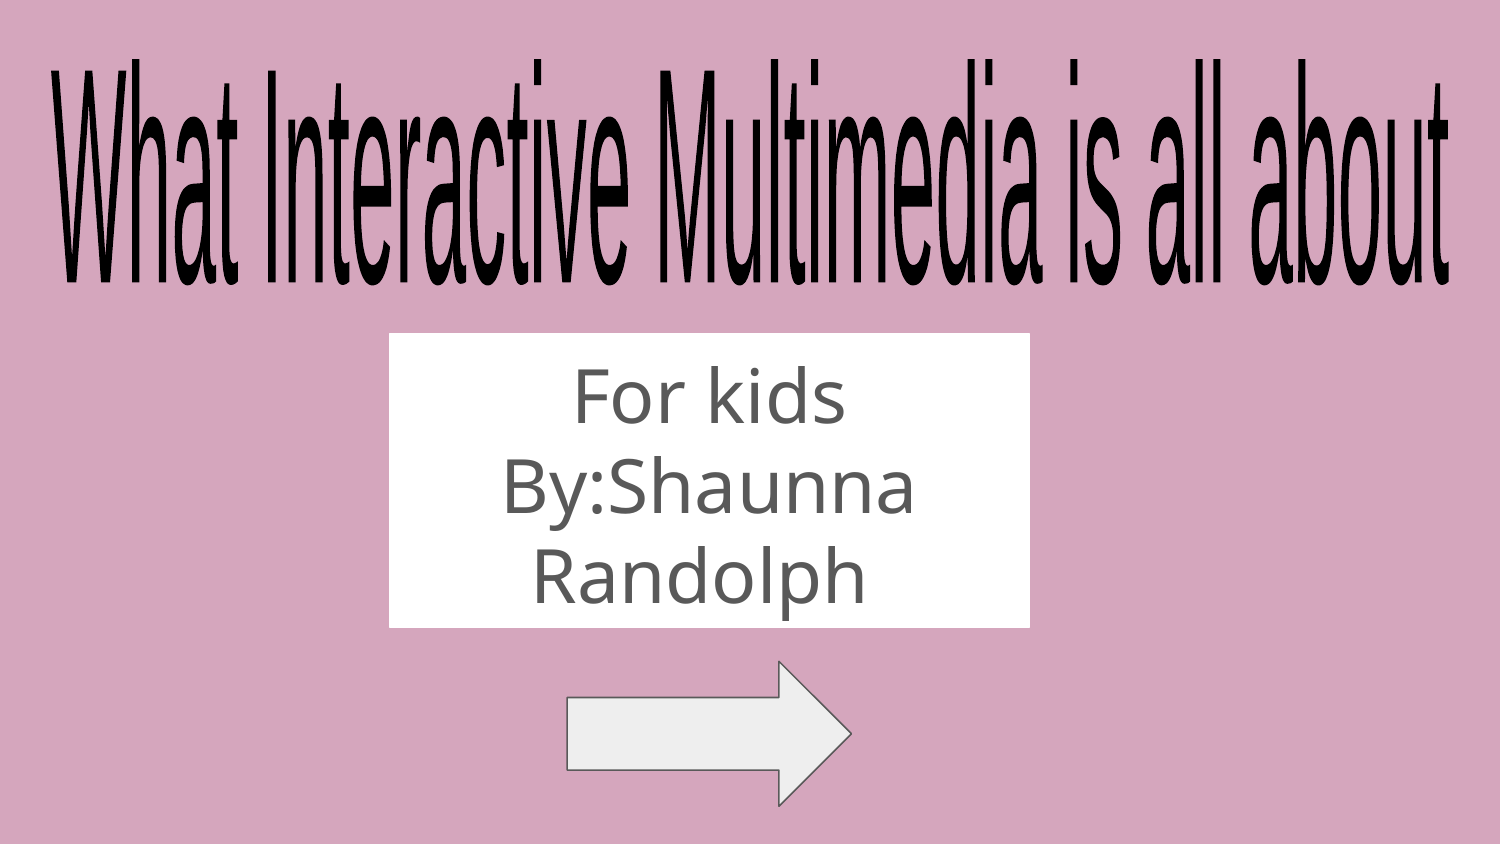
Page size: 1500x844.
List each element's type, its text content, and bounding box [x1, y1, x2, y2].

text_box [567, 661, 852, 807]
subtitle For kids By:Shaunna Randolph [389, 333, 1030, 628]
